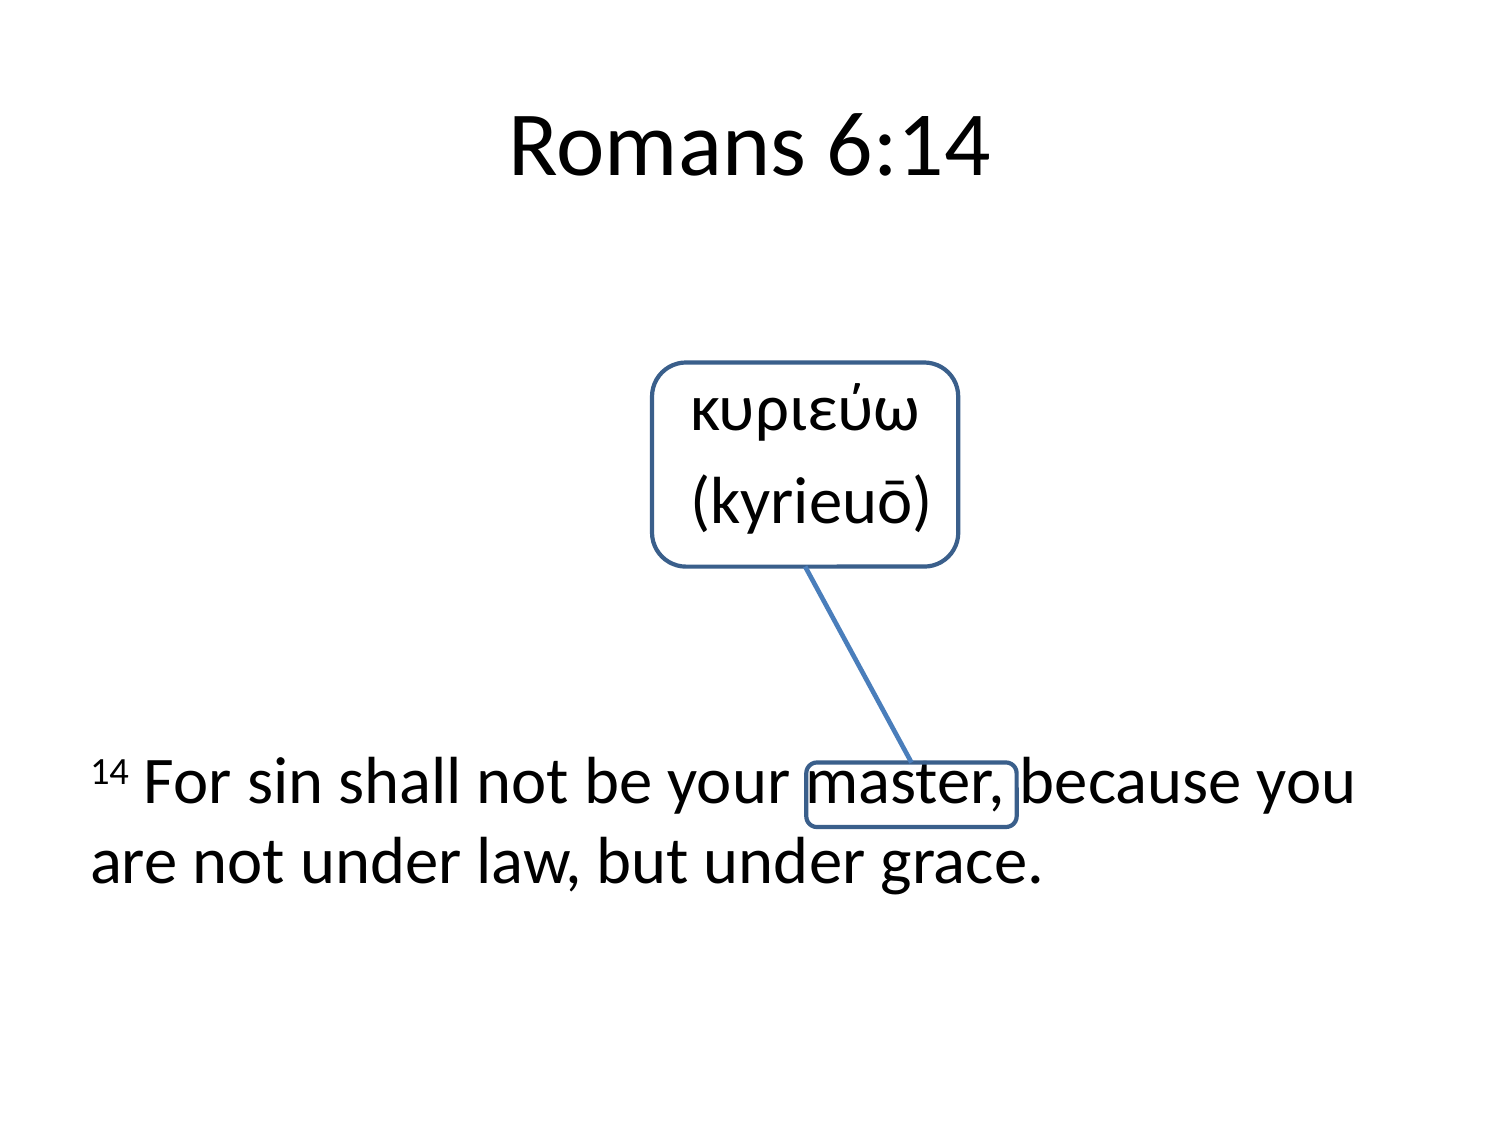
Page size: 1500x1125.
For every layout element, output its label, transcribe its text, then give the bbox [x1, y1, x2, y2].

list κυριεύω (kyrieuō) 14 For sin shall not be your master, because you are not under law, but under grace. [75, 262, 1425, 1005]
text_box [649, 360, 961, 569]
text_box [804, 760, 1019, 830]
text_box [804, 566, 912, 763]
title Romans 6:14 [75, 45, 1425, 233]
